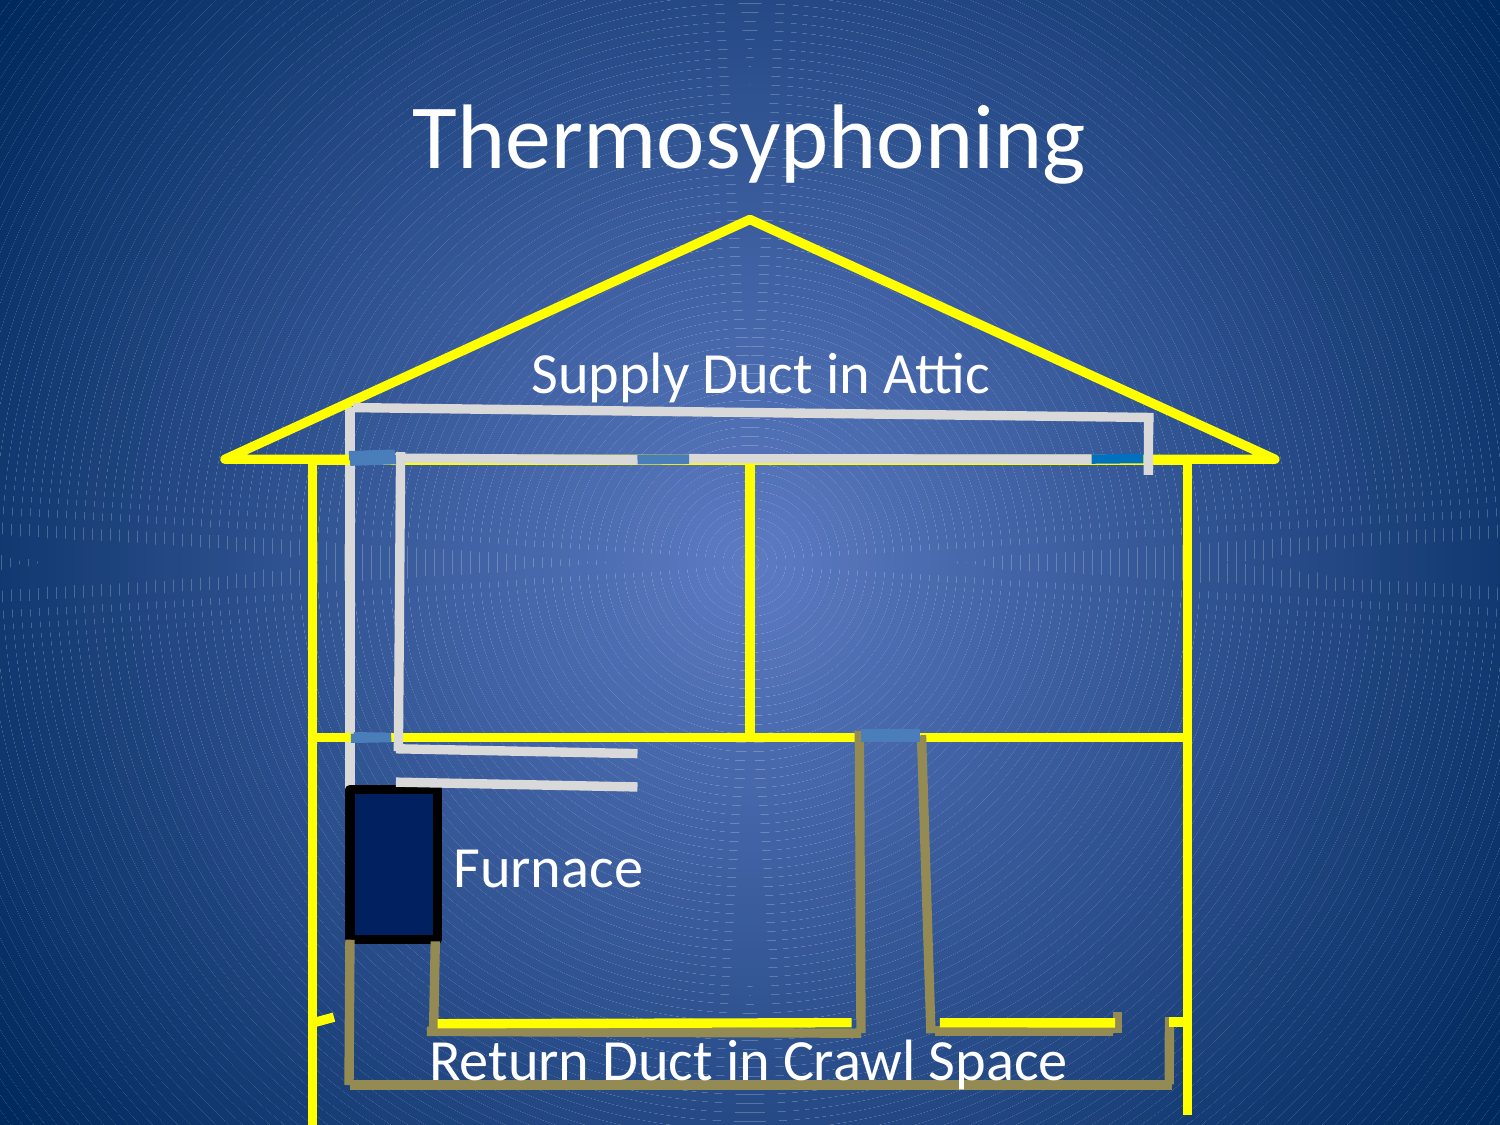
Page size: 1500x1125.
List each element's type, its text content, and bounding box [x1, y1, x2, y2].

text_box [354, 471, 393, 734]
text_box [399, 457, 639, 461]
title Thermosyphoning [75, 38, 1425, 226]
text_box Supply Duct in Attic [516, 327, 1006, 405]
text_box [312, 1016, 335, 1024]
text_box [352, 407, 1154, 418]
text_box Return Duct in Crawl Space [414, 1014, 1084, 1084]
text_box [354, 427, 1143, 455]
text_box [395, 781, 638, 788]
text_box [222, 217, 991, 462]
text_box Return Duct in Crawl Space [414, 1093, 1084, 1099]
text_box [405, 458, 1190, 740]
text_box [921, 734, 932, 1034]
text_box [1006, 334, 1277, 462]
text_box [310, 458, 345, 740]
text_box [348, 788, 440, 942]
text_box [395, 748, 638, 754]
text_box Furnace [440, 821, 659, 906]
